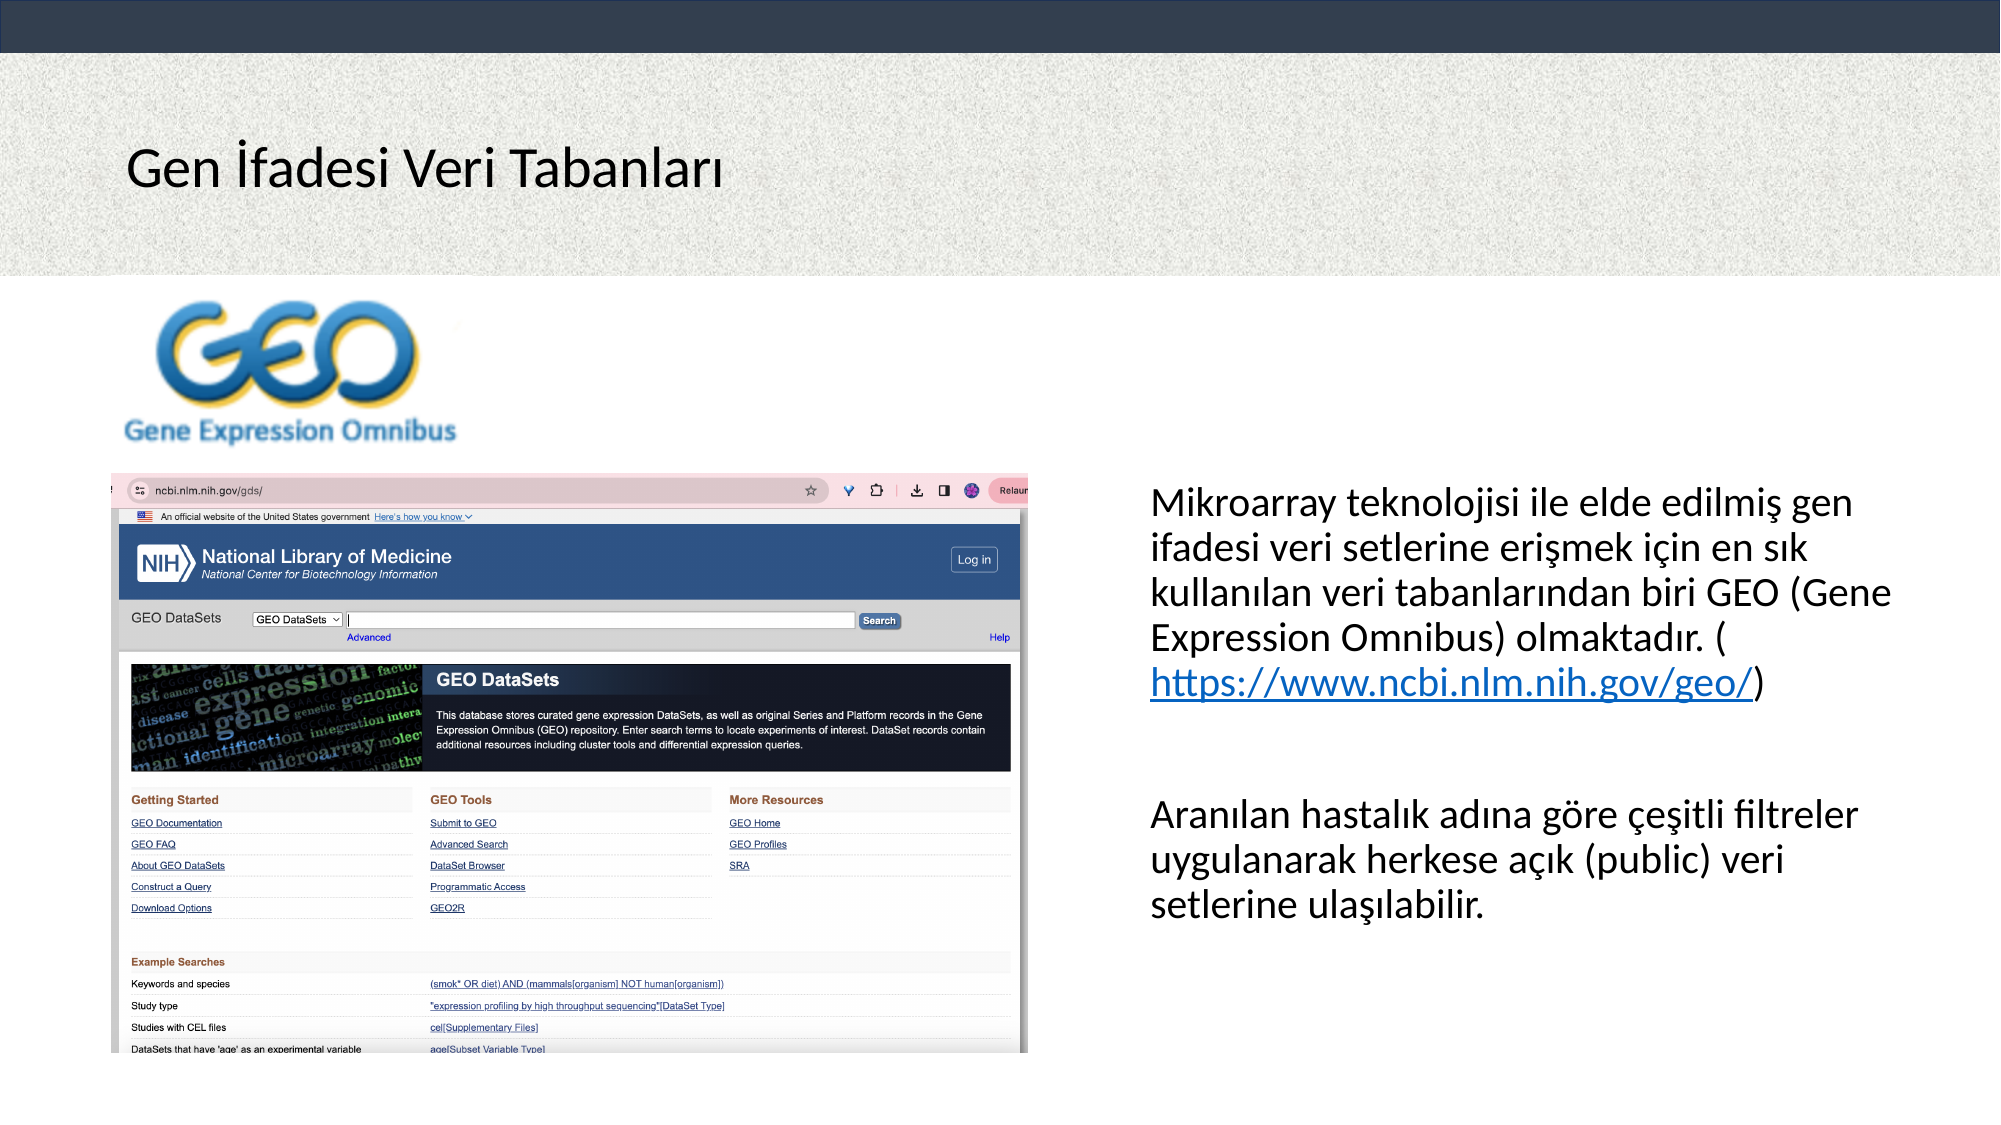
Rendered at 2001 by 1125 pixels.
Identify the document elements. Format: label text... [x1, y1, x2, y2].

text_box [0, 0, 2000, 53]
text_box [0, 53, 2000, 277]
picture [111, 275, 1028, 1053]
list Mikroarray teknolojisi ile elde edilmiş gen ifadesi veri setlerine erişmek için en sık kullanılan veri tabanlarından biri GEO (Gene Expression Omnibus) olmaktadır. (https://www.ncbi.nlm.nih.gov/geo/) Aranılan hastalık adına göre çeşitli filtreler uygulanarak herkese açık (public) veri setlerine ulaşılabilir. [1135, 473, 1948, 1003]
text_box Gen İfadesi Veri Tabanları [111, 122, 1486, 207]
